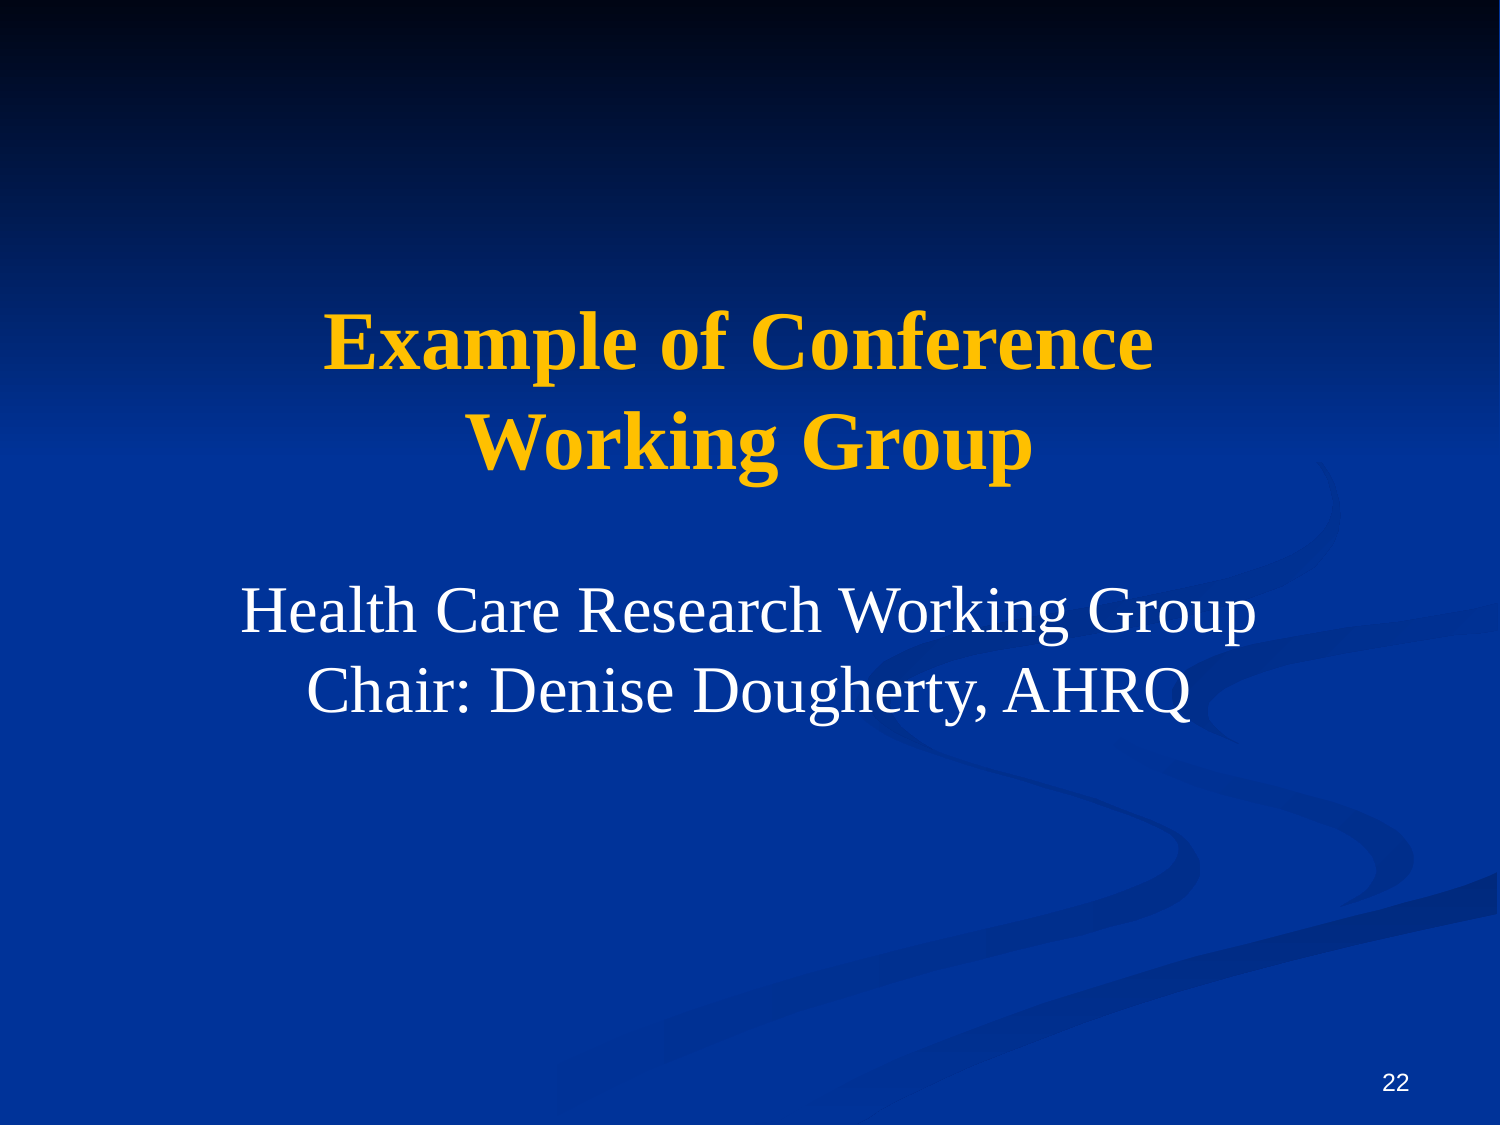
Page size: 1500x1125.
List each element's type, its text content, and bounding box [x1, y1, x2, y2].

title Example of Conference Working Group Health Care Research Working Group Chair: Denise Dougherty, AHRQ [112, 262, 1388, 1051]
slide_number 22 [1074, 1025, 1426, 1105]
